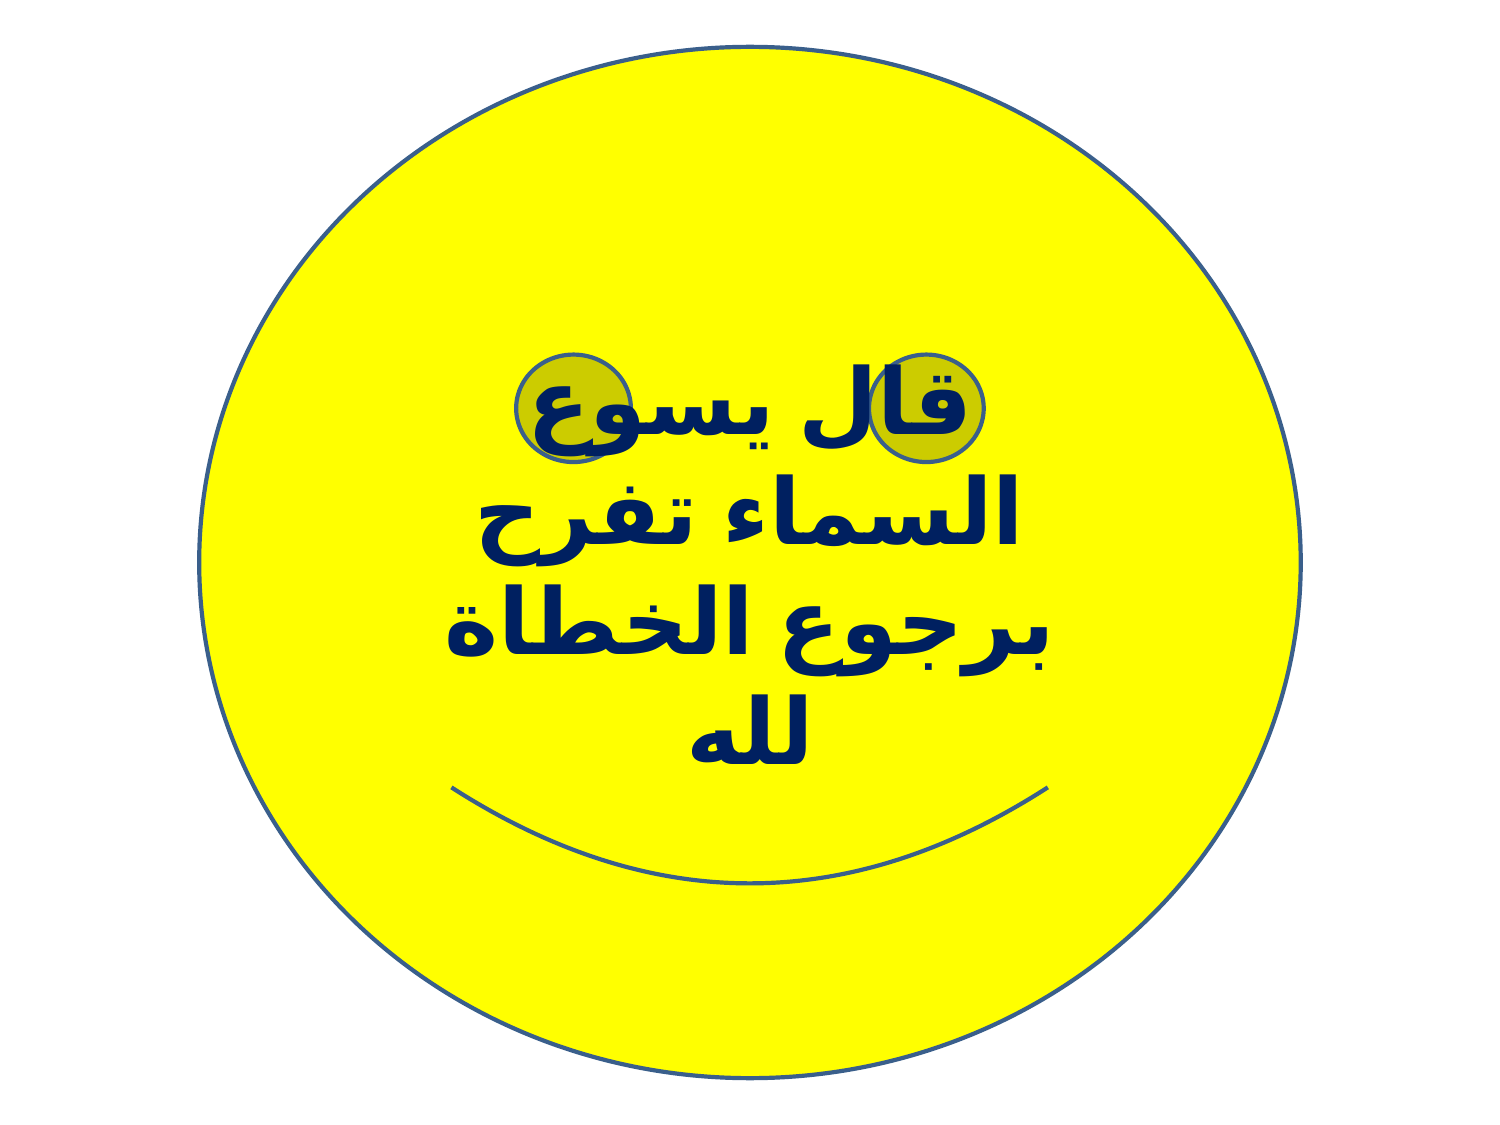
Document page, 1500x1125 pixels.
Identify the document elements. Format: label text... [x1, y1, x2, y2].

text_box قال يسوع السماء تفرح برجوع الخطاة لله [197, 44, 1303, 1081]
